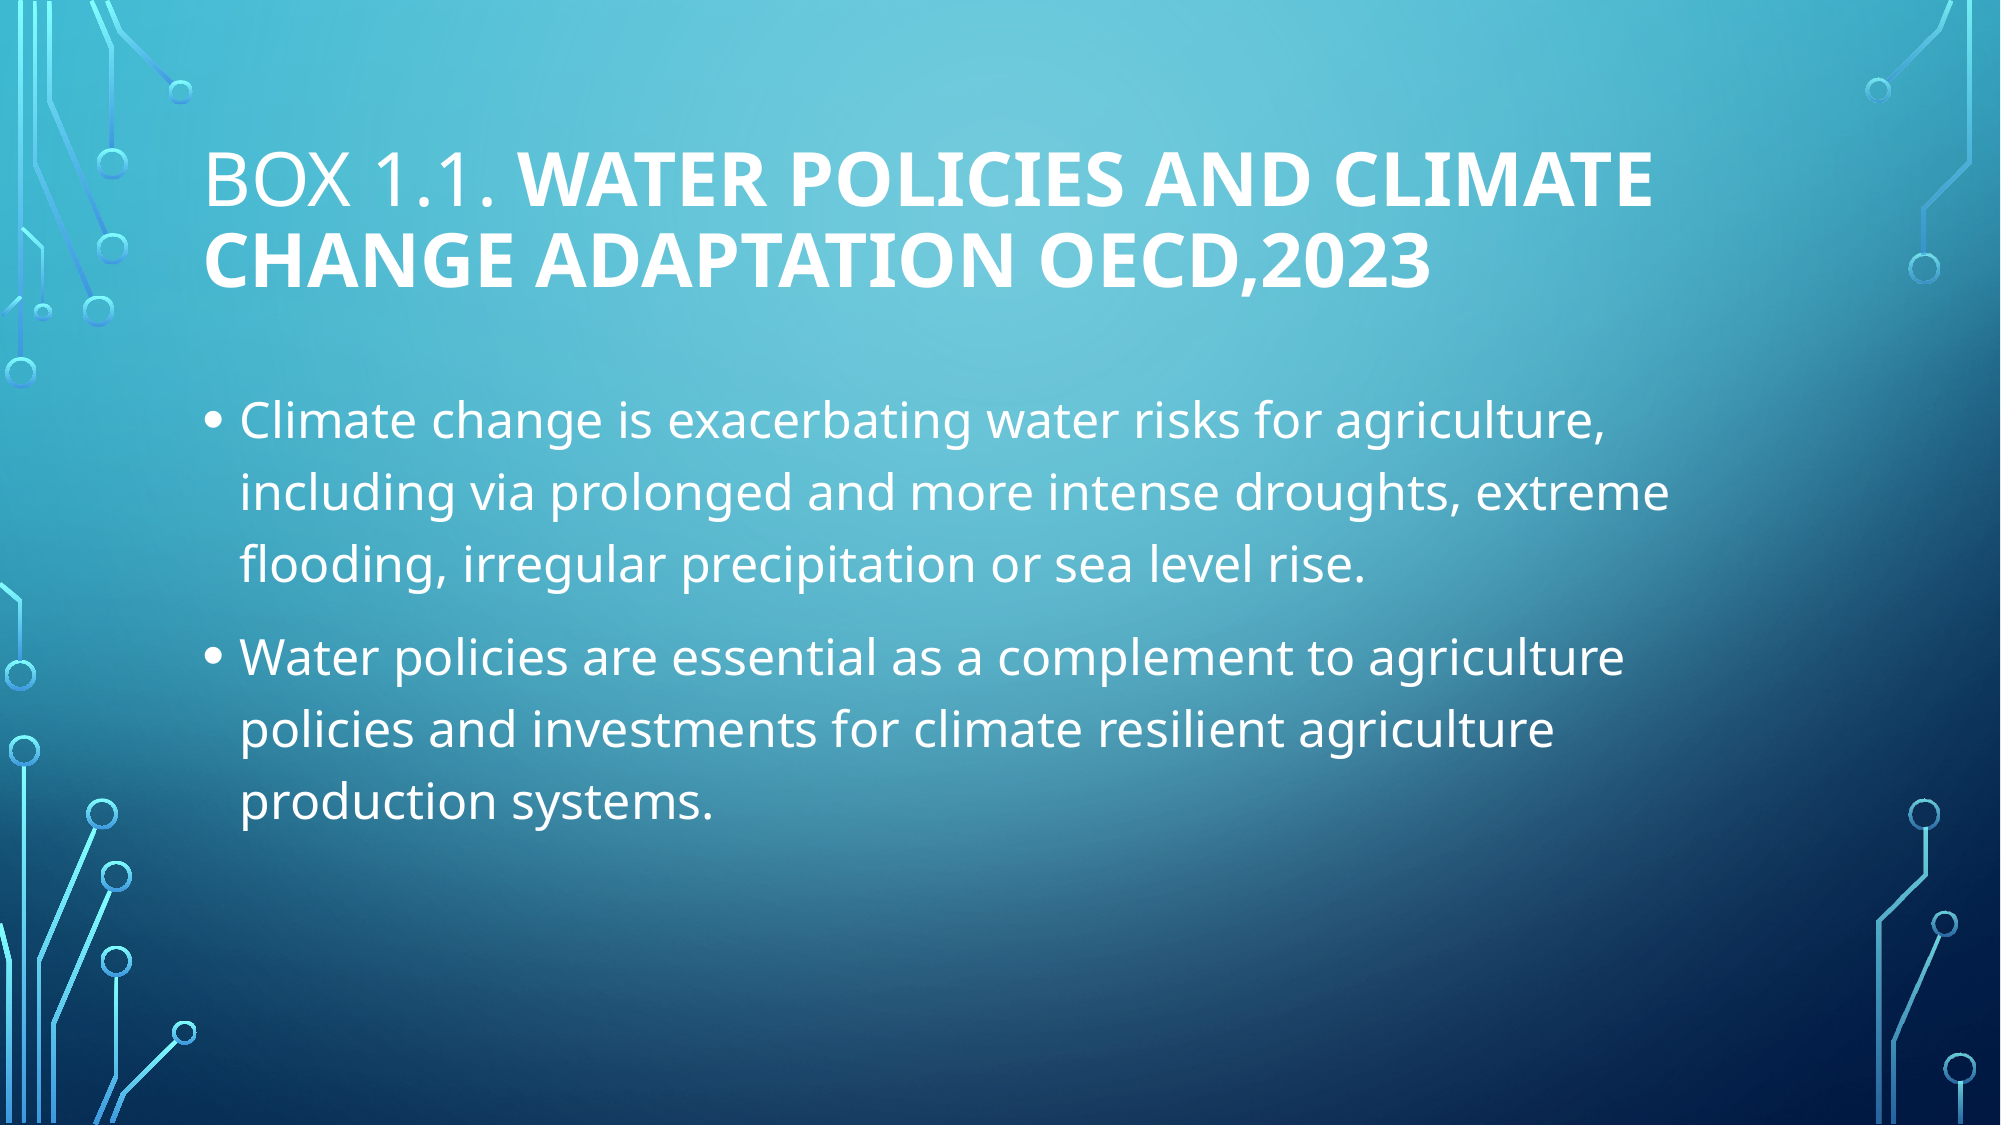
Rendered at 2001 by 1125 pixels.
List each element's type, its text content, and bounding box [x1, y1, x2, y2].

list Climate change is exacerbating water risks for agriculture, including via prolonged and more intense droughts, extreme flooding, irregular precipitation or sea level rise. Water policies are essential as a complement to agriculture policies and investments for climate resilient agriculture production systems. [187, 369, 1813, 950]
title Box 1.1. Water policies and climate change adaptation oecd,2023 [187, 101, 1813, 344]
